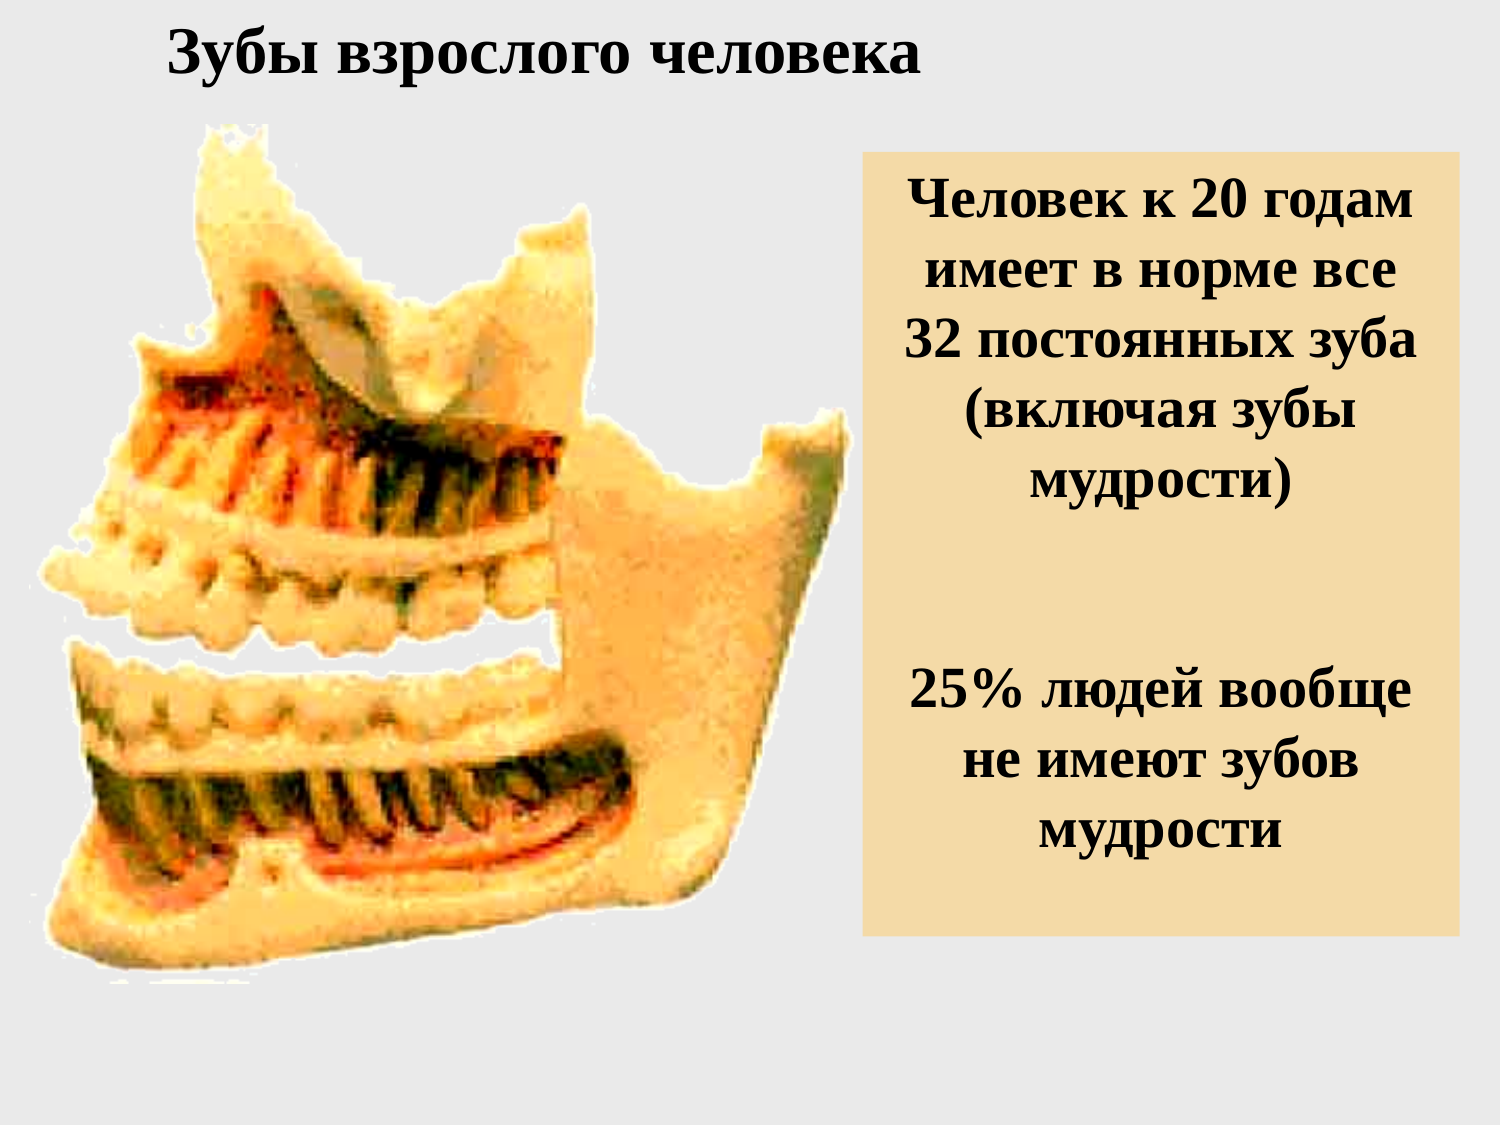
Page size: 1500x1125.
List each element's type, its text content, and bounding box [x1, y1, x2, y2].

text_box Зубы взрослого человека [151, 0, 939, 95]
picture [28, 124, 863, 984]
text_box Человек к 20 годам имеет в норме все 32 постоянных зуба (включая зубы мудрости) 25% людей вообще не имеют зубов мудрости [867, 151, 1460, 937]
